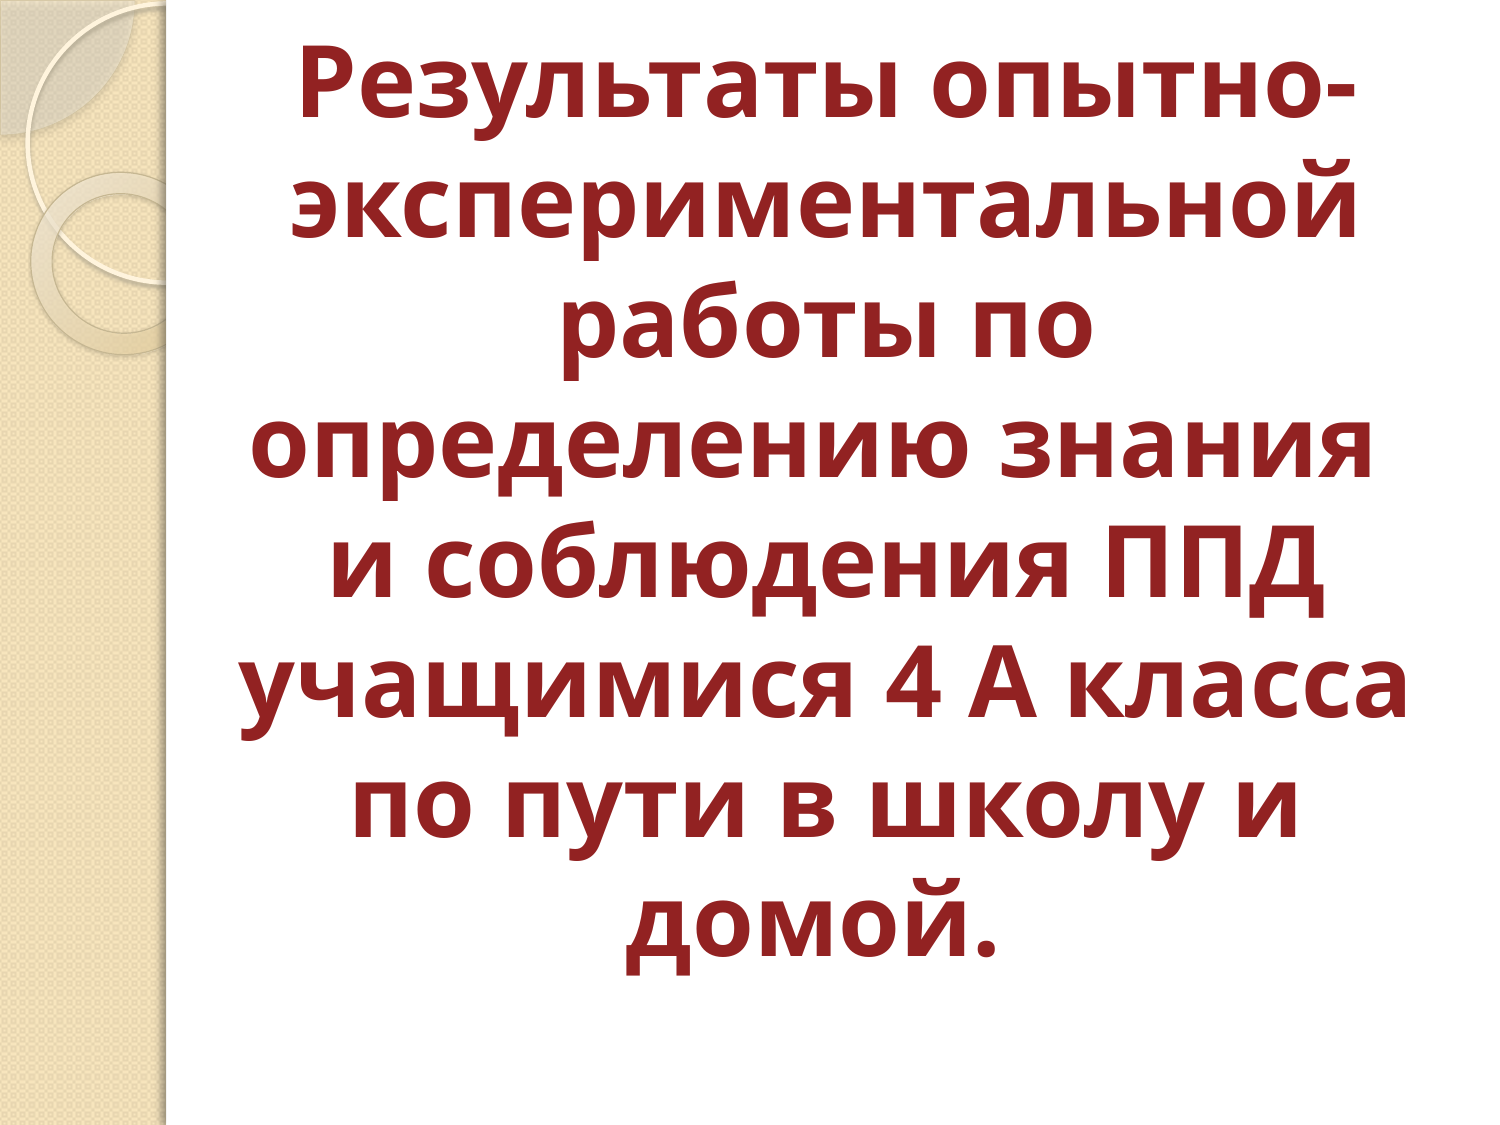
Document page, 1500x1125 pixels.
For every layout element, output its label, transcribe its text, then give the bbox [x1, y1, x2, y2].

title Результаты опытно- экспериментальной работы по определению знания и соблюдения ППД учащимися 4 А класса по пути в школу и домой. [187, 45, 1466, 950]
